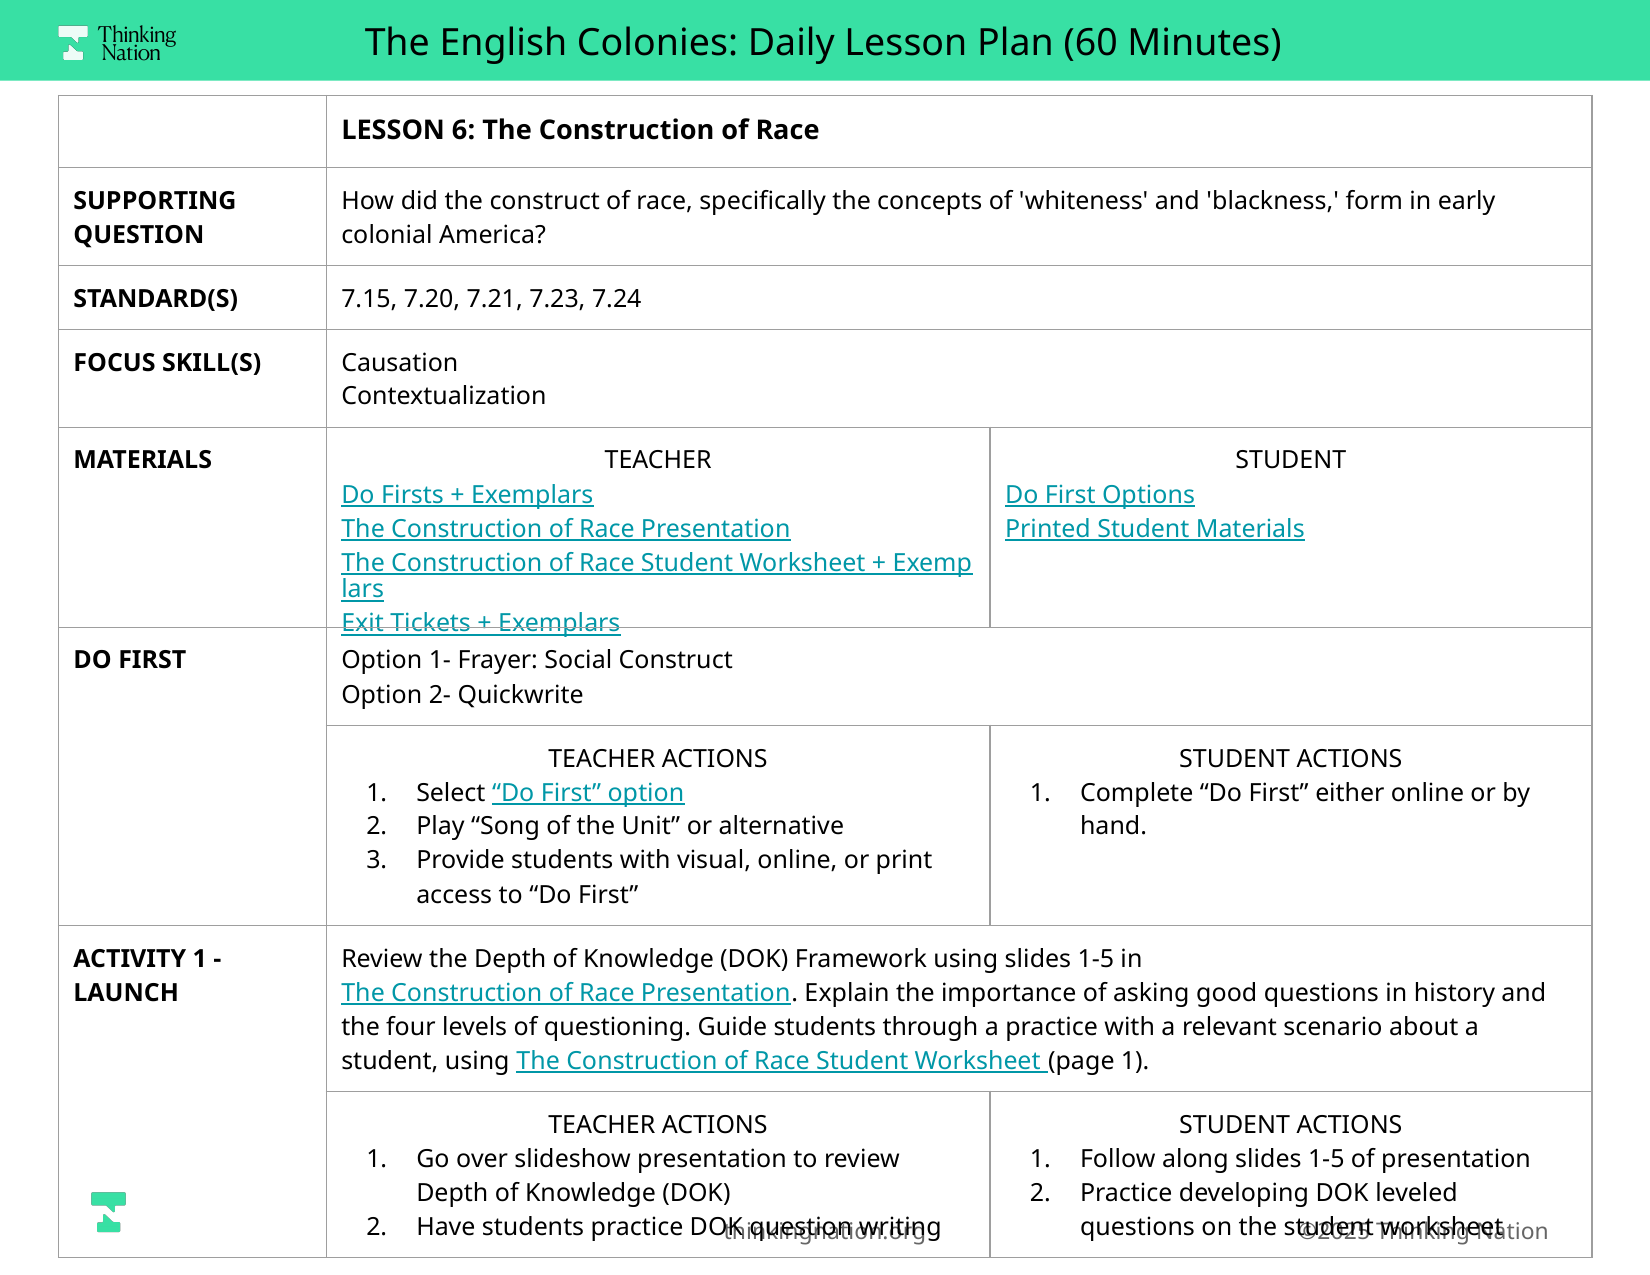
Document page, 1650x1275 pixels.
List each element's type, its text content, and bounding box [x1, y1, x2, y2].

table_cell STUDENT Do First Options Printed Student Materials [991, 428, 1591, 627]
table_cell 7.15, 7.20, 7.21, 7.23, 7.24 [327, 266, 1591, 329]
table_cell How did the construct of race, specifically the concepts of 'whiteness' and 'blackness,' form in early colonial America? [327, 168, 1591, 265]
table_header [59, 96, 326, 167]
table_cell Causation Contextualization [327, 330, 1591, 427]
picture [45, 14, 180, 85]
table_cell STUDENT ACTIONS Complete “Do First” either online or by hand. [991, 726, 1591, 925]
table_cell DO FIRST [59, 628, 326, 925]
text_box The English Colonies: Daily Lesson Plan (60 Minutes) [0, 0, 1650, 81]
table_cell Option 1- Frayer: Social Construct Option 2- Quickwrite [327, 628, 1591, 725]
table_cell TEACHER ACTIONS Go over slideshow presentation to review Depth of Knowledge (DOK) Have students practice DOK question writing [327, 1092, 989, 1257]
table_cell STUDENT ACTIONS Follow along slides 1-5 of presentation Practice developing DOK leveled questions on the student worksheet [991, 1092, 1591, 1257]
table_cell FOCUS SKILL(S) [59, 330, 326, 427]
table_cell ACTIVITY 1 - LAUNCH [59, 926, 326, 1257]
table_cell TEACHER Do Firsts + Exemplars The Construction of Race Presentation The Construction of Race Student Worksheet + Exemplars Exit Tickets + Exemplars [327, 428, 989, 627]
table_cell TEACHER ACTIONS Select “Do First” option Play “Song of the Unit” or alternative Provide students with visual, online, or print access to “Do First” [327, 726, 989, 925]
table_cell SUPPORTING QUESTION [59, 168, 326, 265]
table_cell STANDARD(S) [59, 266, 326, 329]
picture [80, 1184, 136, 1240]
table_cell MATERIALS [59, 428, 326, 627]
table_cell Review the Depth of Knowledge (DOK) Framework using slides 1-5 in The Construction of Race Presentation. Explain the importance of asking good questions in history and the four levels of questioning. Guide students through a practice with a relevant scenario about a student, using The Construction of Race Student Worksheet (page 1). [327, 926, 1591, 1091]
table_header LESSON 6: The Construction of Race [327, 96, 1591, 167]
